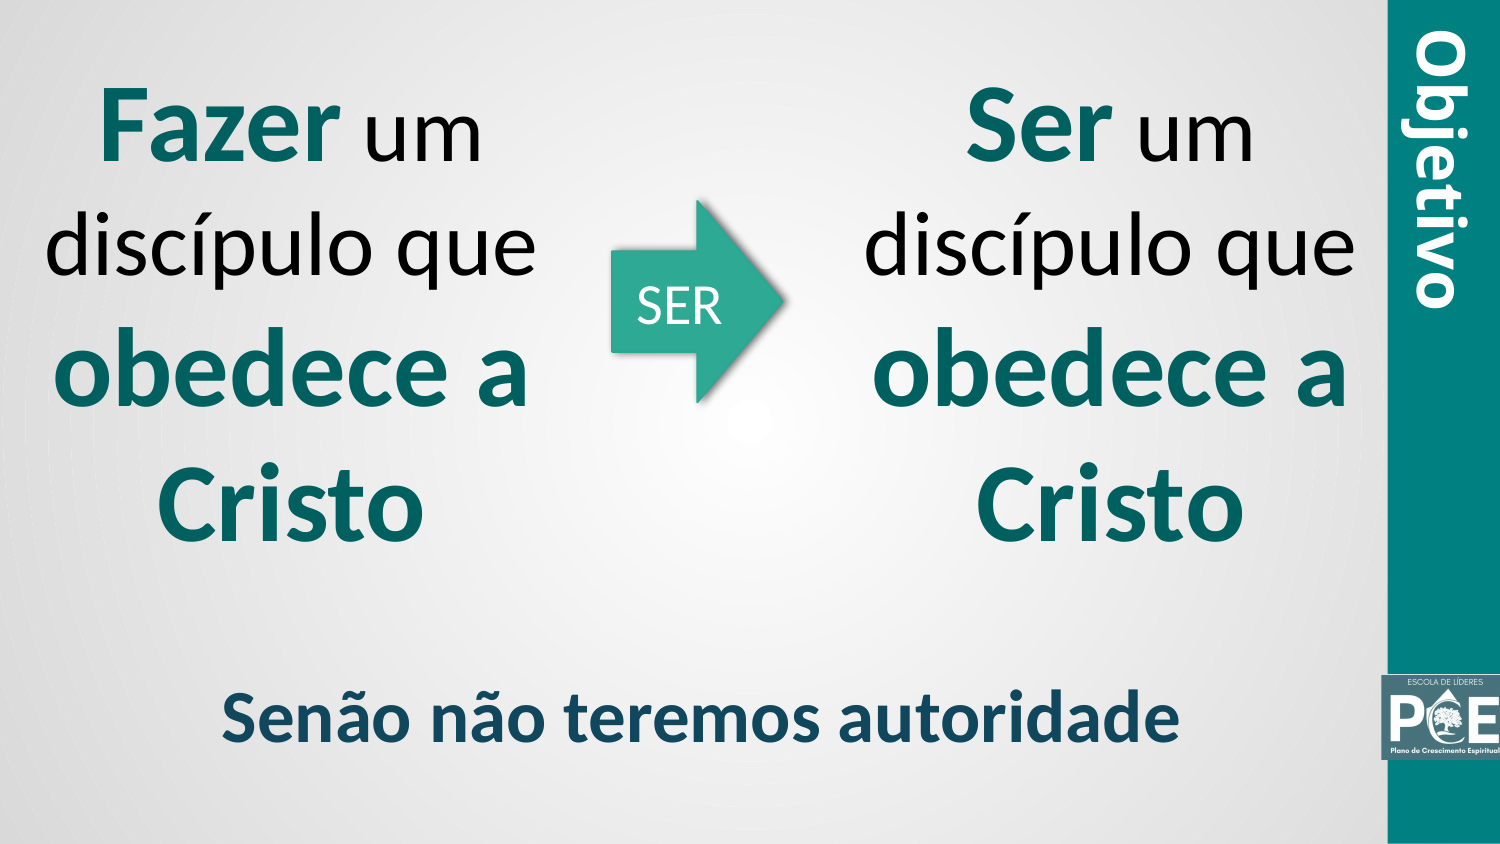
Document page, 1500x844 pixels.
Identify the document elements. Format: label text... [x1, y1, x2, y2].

picture [1381, 674, 1500, 760]
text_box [611, 200, 783, 403]
text_box Ser um discípulo que obedece a Cristo [851, 41, 1371, 571]
text_box Fazer um discípulo que obedece a Cristo [10, 41, 573, 571]
text_box Senão não teremos autoridade [98, 660, 1306, 766]
text_box Objetivo [1397, 20, 1492, 320]
